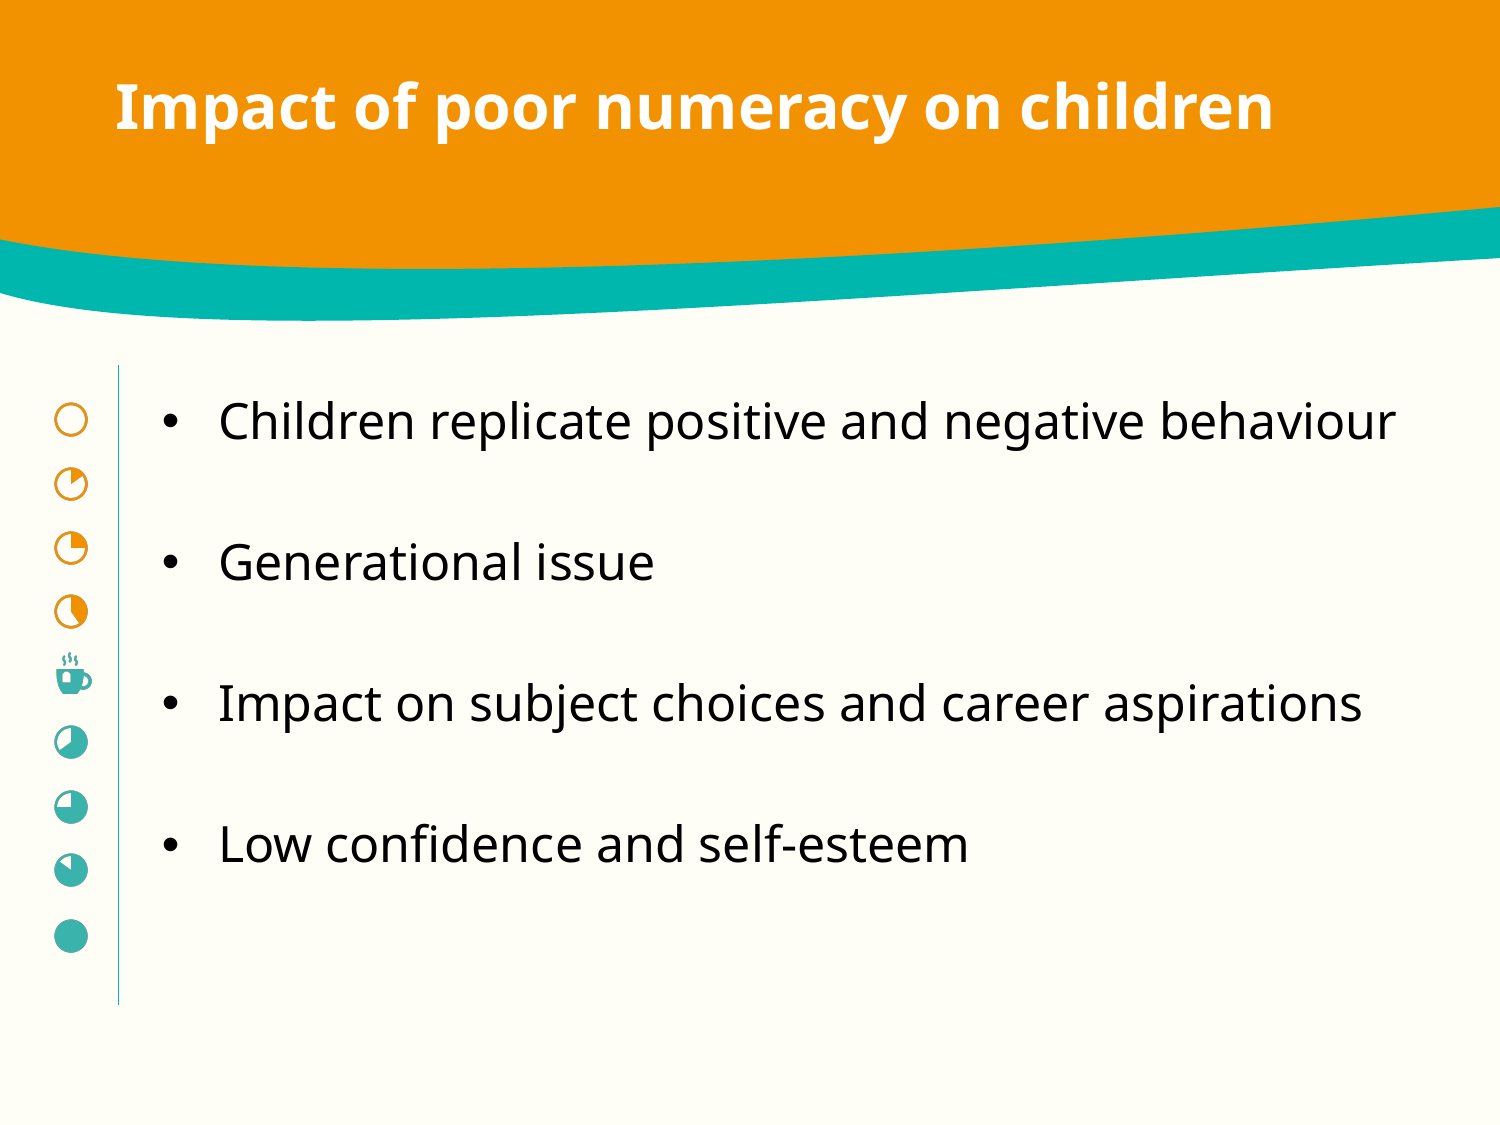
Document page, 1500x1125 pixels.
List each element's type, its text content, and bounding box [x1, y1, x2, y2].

list Impact of poor numeracy on children [100, 67, 1411, 258]
picture [50, 527, 92, 569]
picture [47, 646, 101, 700]
list Children replicate positive and negative behaviour Generational issue Impact on subject choices and career aspirations Low confidence and self-esteem [147, 388, 1423, 1037]
picture [50, 463, 92, 505]
picture [50, 849, 92, 891]
picture [50, 398, 92, 441]
picture [50, 590, 92, 633]
picture [50, 915, 92, 957]
picture [50, 786, 92, 828]
picture [50, 721, 92, 763]
